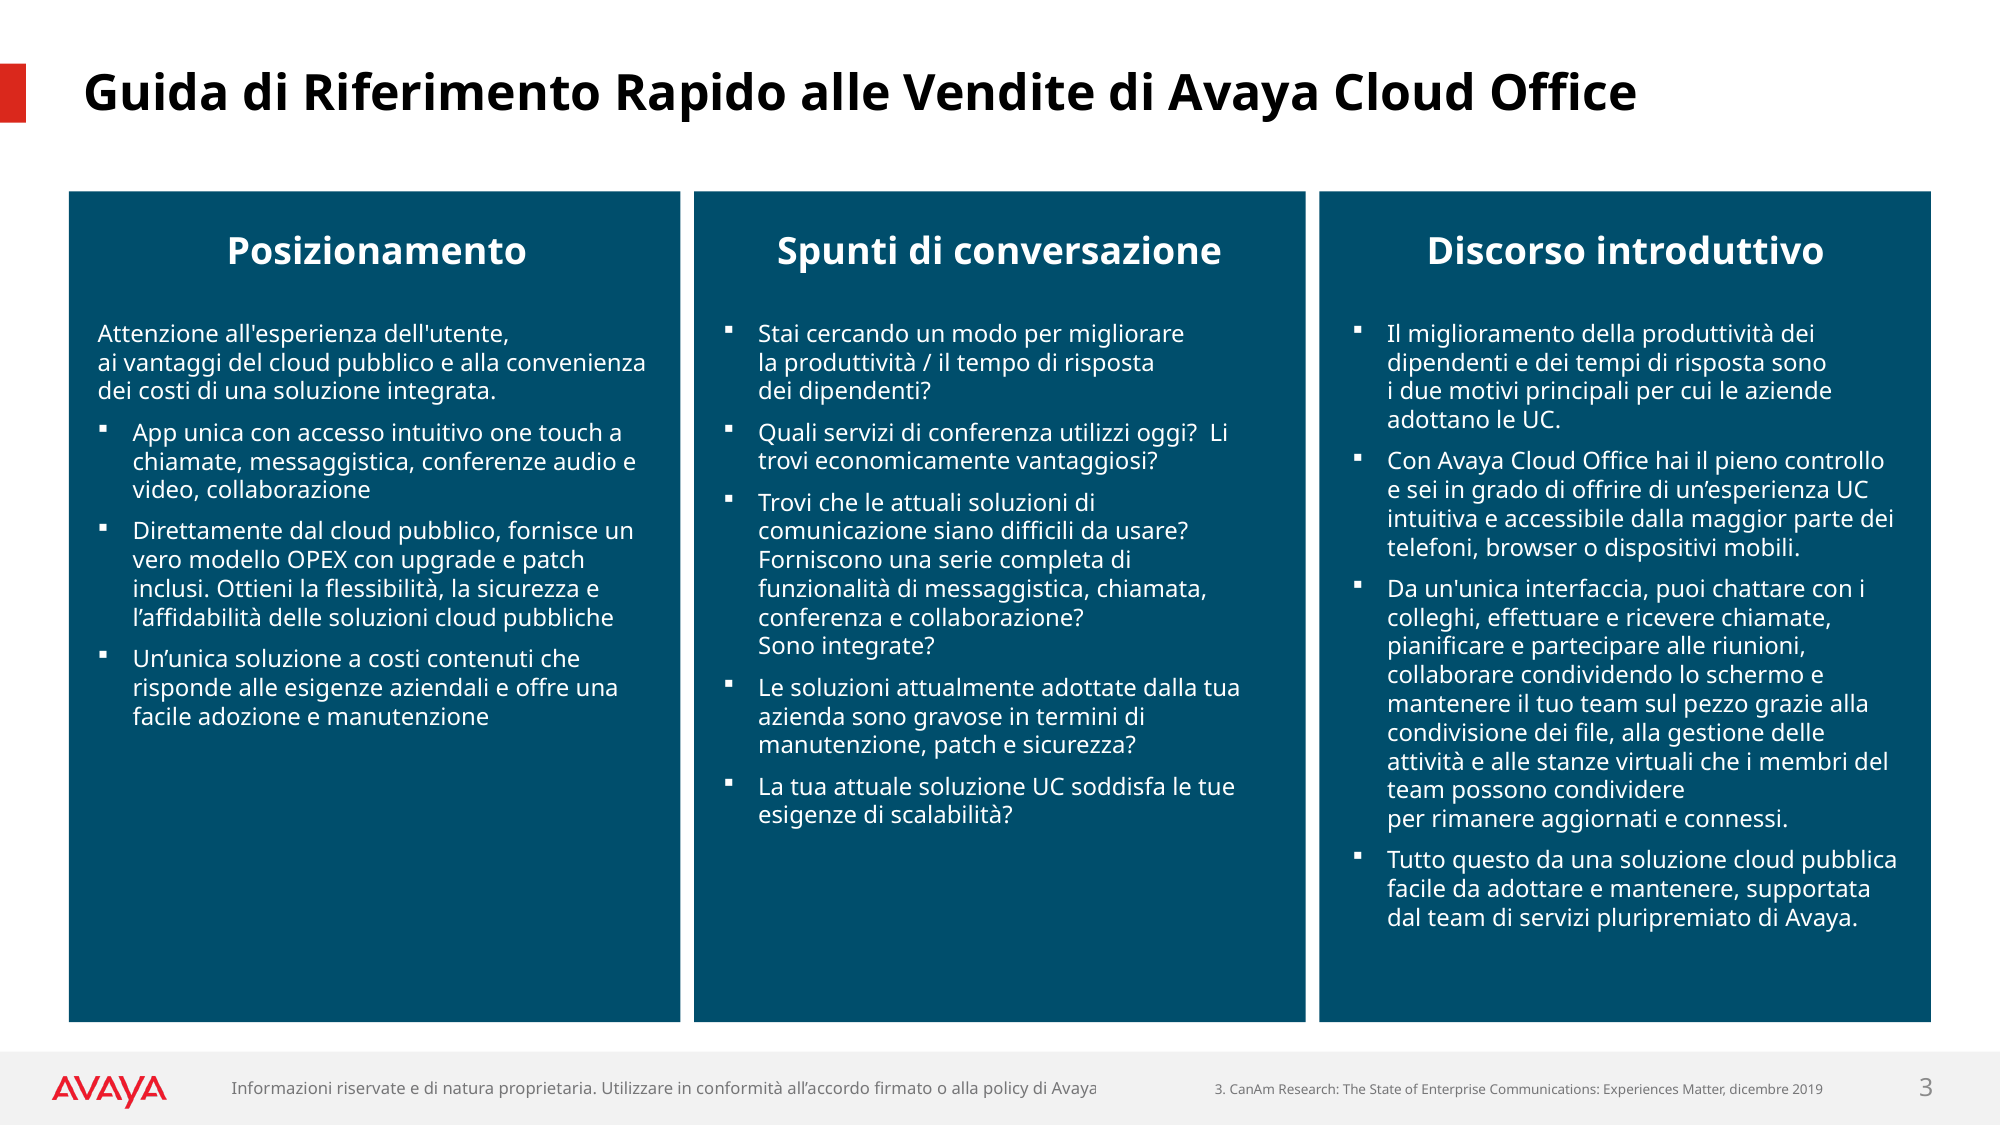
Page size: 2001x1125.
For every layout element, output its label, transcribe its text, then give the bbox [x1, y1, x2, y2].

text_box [69, 191, 1931, 1023]
text_box [0, 63, 27, 124]
text_box 3. CanAm Research: The State of Enterprise Communications: Experiences Matter, dicembre 2019 [1199, 1075, 2000, 1105]
text_box Guida di Riferimento Rapido alle Vendite di Avaya Cloud Office [69, 59, 1914, 191]
